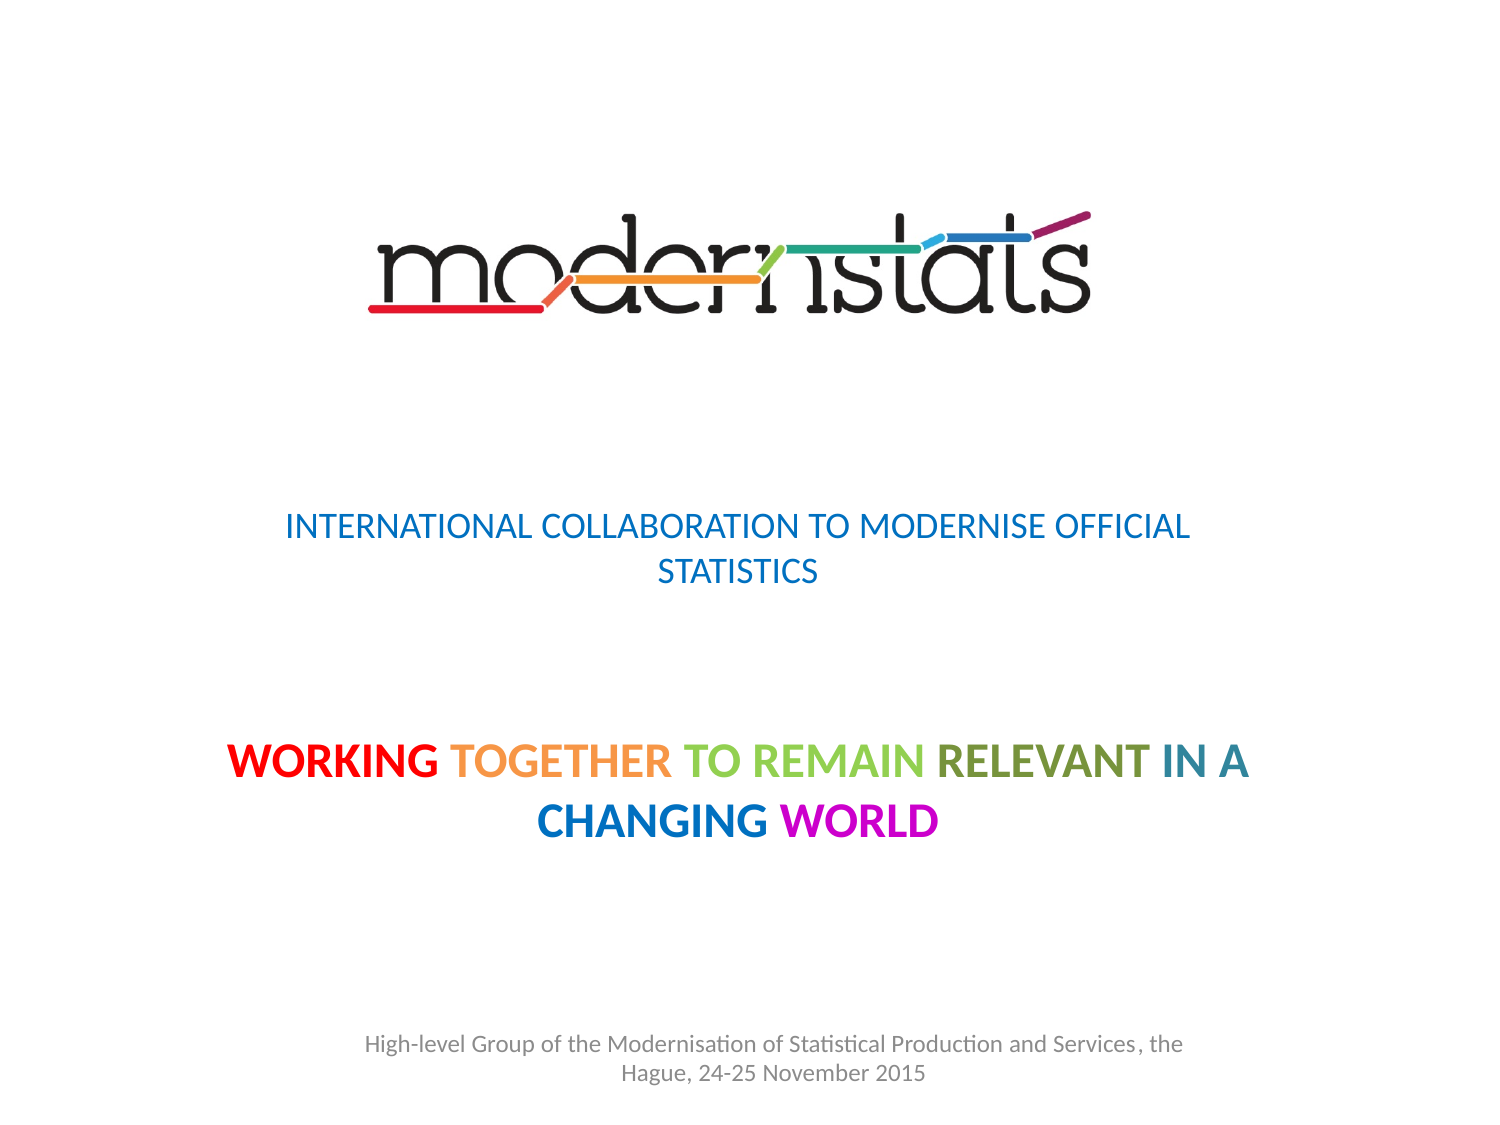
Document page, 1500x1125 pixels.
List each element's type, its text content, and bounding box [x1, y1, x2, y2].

text_box WORKING TOGETHER TO REMAIN RELEVANT IN A CHANGING WORLD [194, 720, 1282, 855]
footer High-level Group of the Modernisation of Statistical Production and Services, the Hague, 24-25 November 2015 [348, 1023, 1201, 1091]
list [287, 101, 1189, 403]
text_box INTERNATIONAL COLLABORATION TO MODERNISE OFFICIAL STATISTICS [194, 494, 1282, 599]
